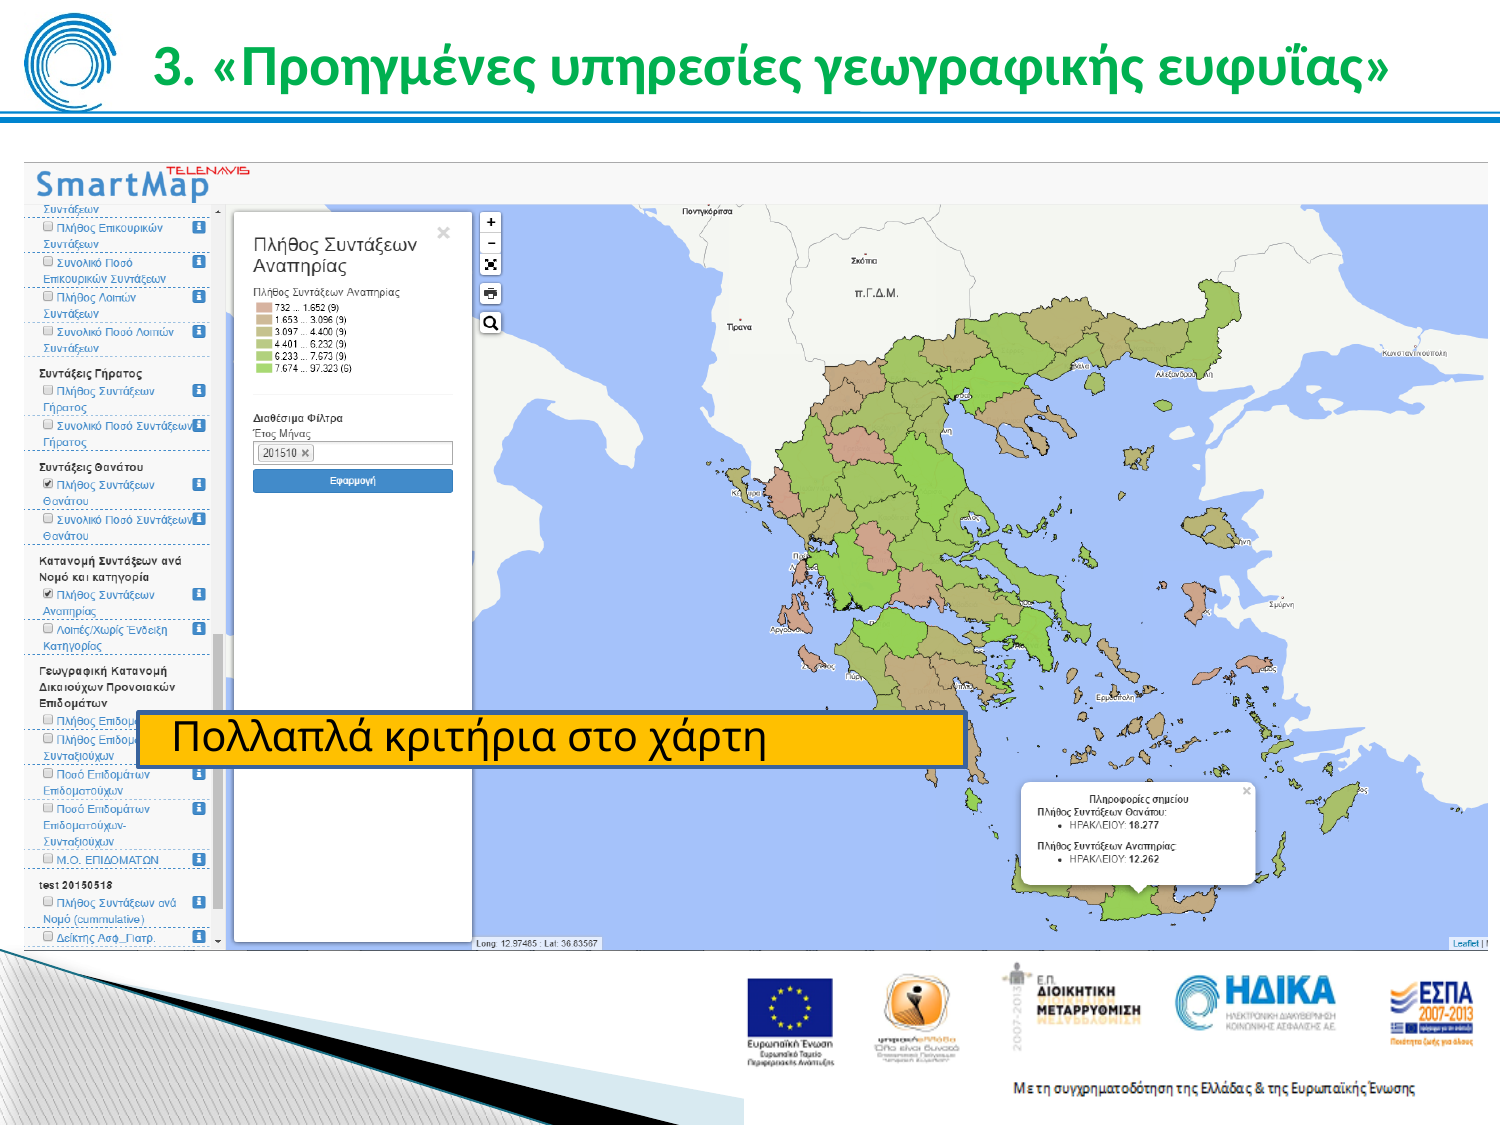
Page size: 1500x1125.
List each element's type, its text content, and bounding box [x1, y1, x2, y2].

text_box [0, 112, 1500, 121]
picture [744, 960, 1500, 1125]
title 3. «Προηγμένες υπηρεσίες γεωγραφικής ευφυΐας» [137, 0, 1500, 112]
picture [24, 12, 125, 111]
picture [24, 162, 1488, 951]
